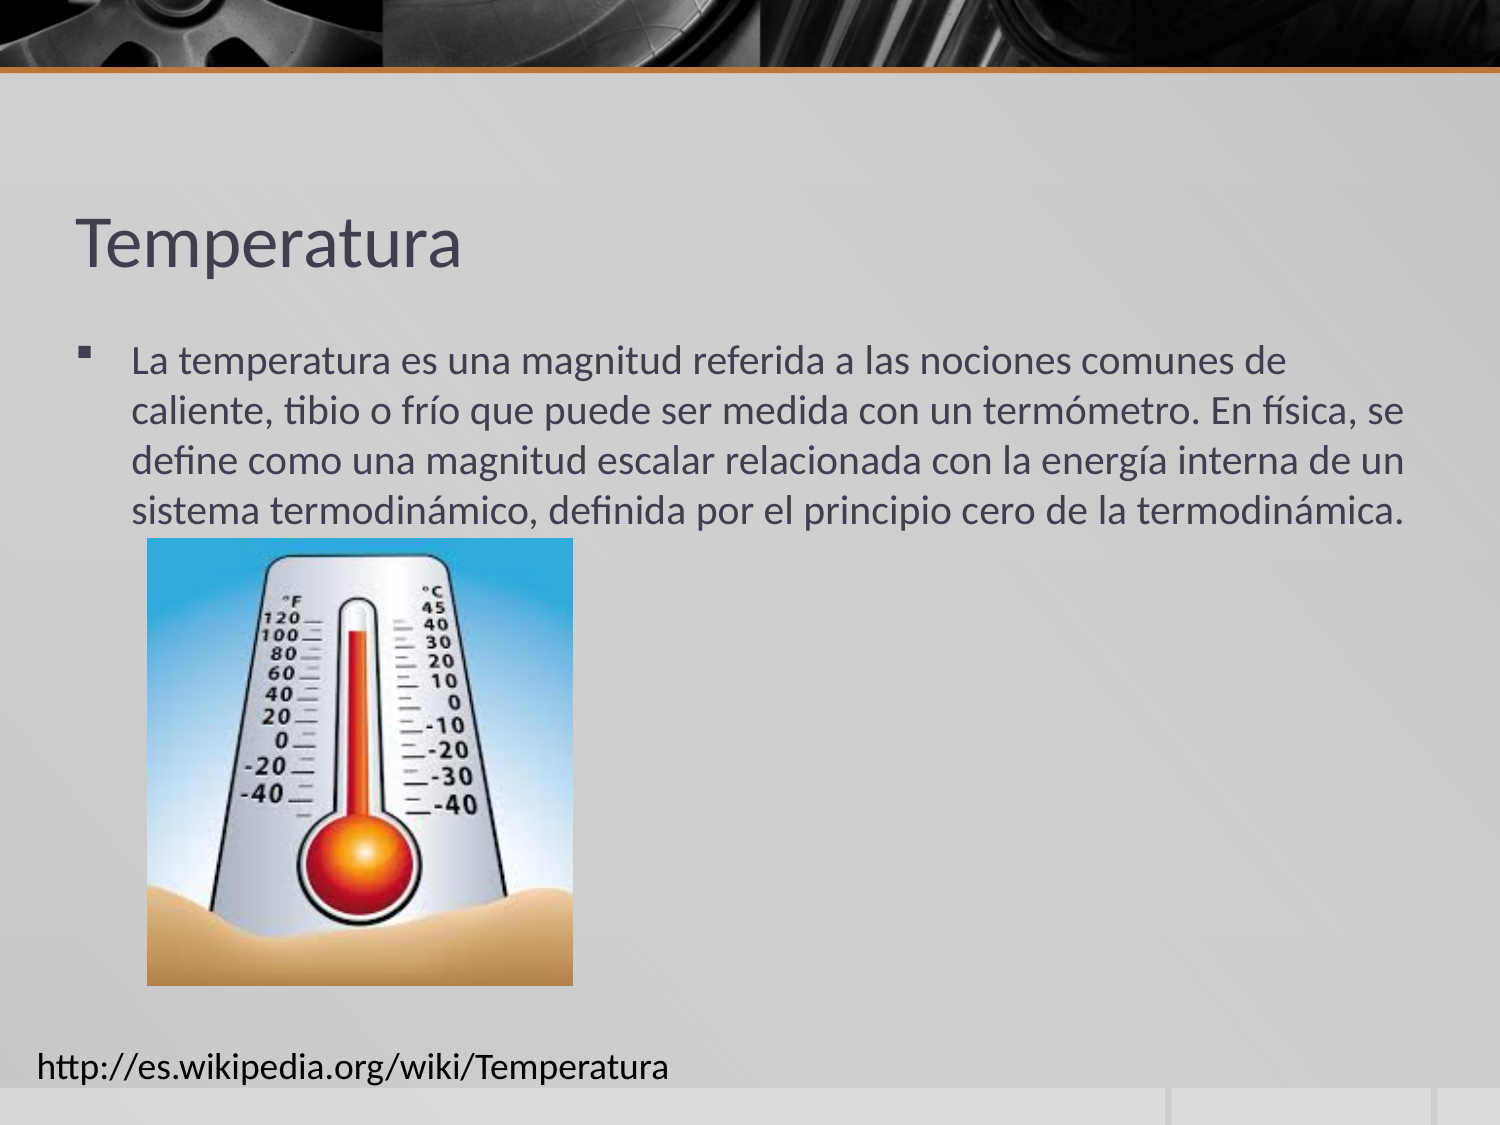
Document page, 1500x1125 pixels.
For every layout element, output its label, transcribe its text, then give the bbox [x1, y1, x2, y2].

picture [147, 538, 574, 986]
list La temperatura es una magnitud referida a las nociones comunes de caliente, tibio o frío que puede ser medida con un termómetro. En física, se define como una magnitud escalar relacionada con la energía interna de un sistema termodinámico, definida por el principio cero de la termodinámica. [75, 324, 1425, 1005]
text_box http://es.wikipedia.org/wiki/Temperatura [21, 1034, 685, 1095]
title Temperatura [75, 162, 1425, 313]
picture [0, 0, 1500, 67]
